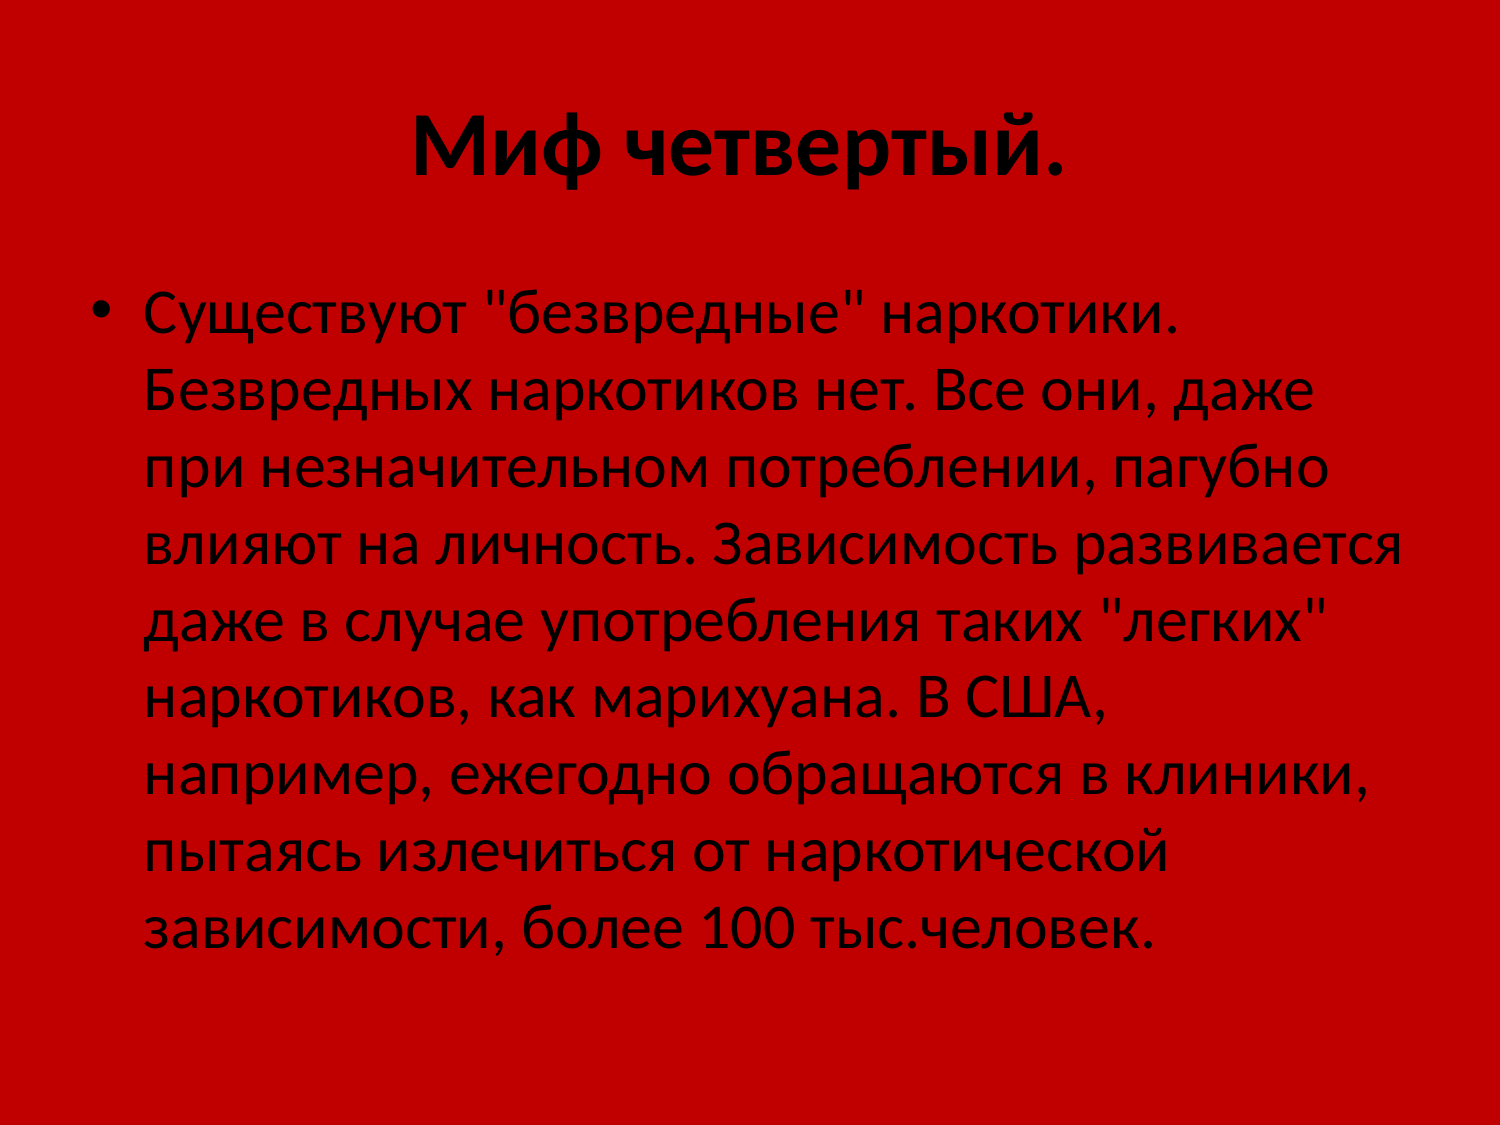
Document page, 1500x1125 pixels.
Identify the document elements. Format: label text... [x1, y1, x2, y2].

list Существуют "безвредные" наркотики. Безвредных наркотиков нет. Все они, даже при незначительном потреблении, пагубно влияют на личность. Зависимость развивается даже в случае употребления таких "легких" наркотиков, как марихуана. В США, например, ежегодно обращаются в клиники, пытаясь излечиться от наркотической зависимости, более 100 тыс.человек. [75, 262, 1425, 1005]
title Миф четвертый. [75, 45, 1425, 233]
